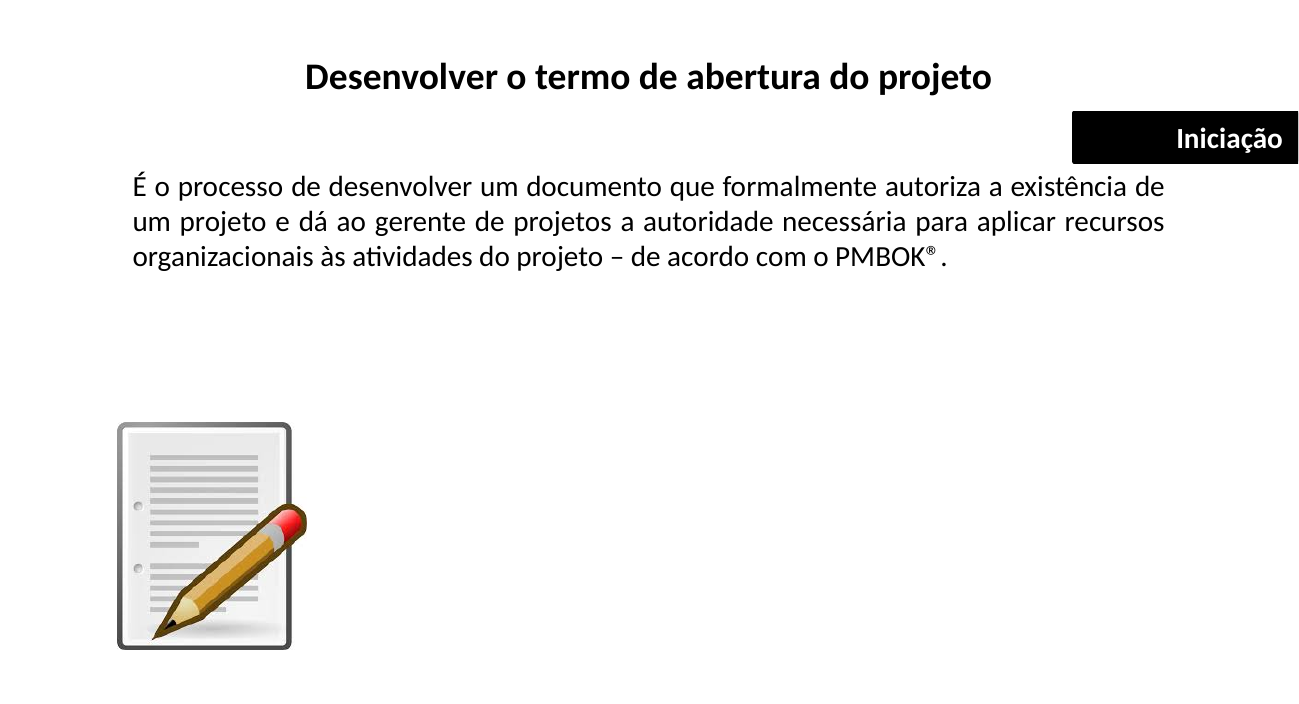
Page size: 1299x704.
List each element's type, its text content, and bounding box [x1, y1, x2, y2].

text_box Desenvolver o termo de abertura do projeto [0, 44, 1299, 106]
text_box É o processo de desenvolver um documento que formalmente autoriza a existência de um projeto e dá ao gerente de projetos a autoridade necessária para aplicar recursos organizacionais às atividades do projeto – de acordo com o PMBOK®. [117, 159, 1181, 281]
picture [117, 422, 307, 650]
text_box Iniciação [1074, 112, 1299, 162]
